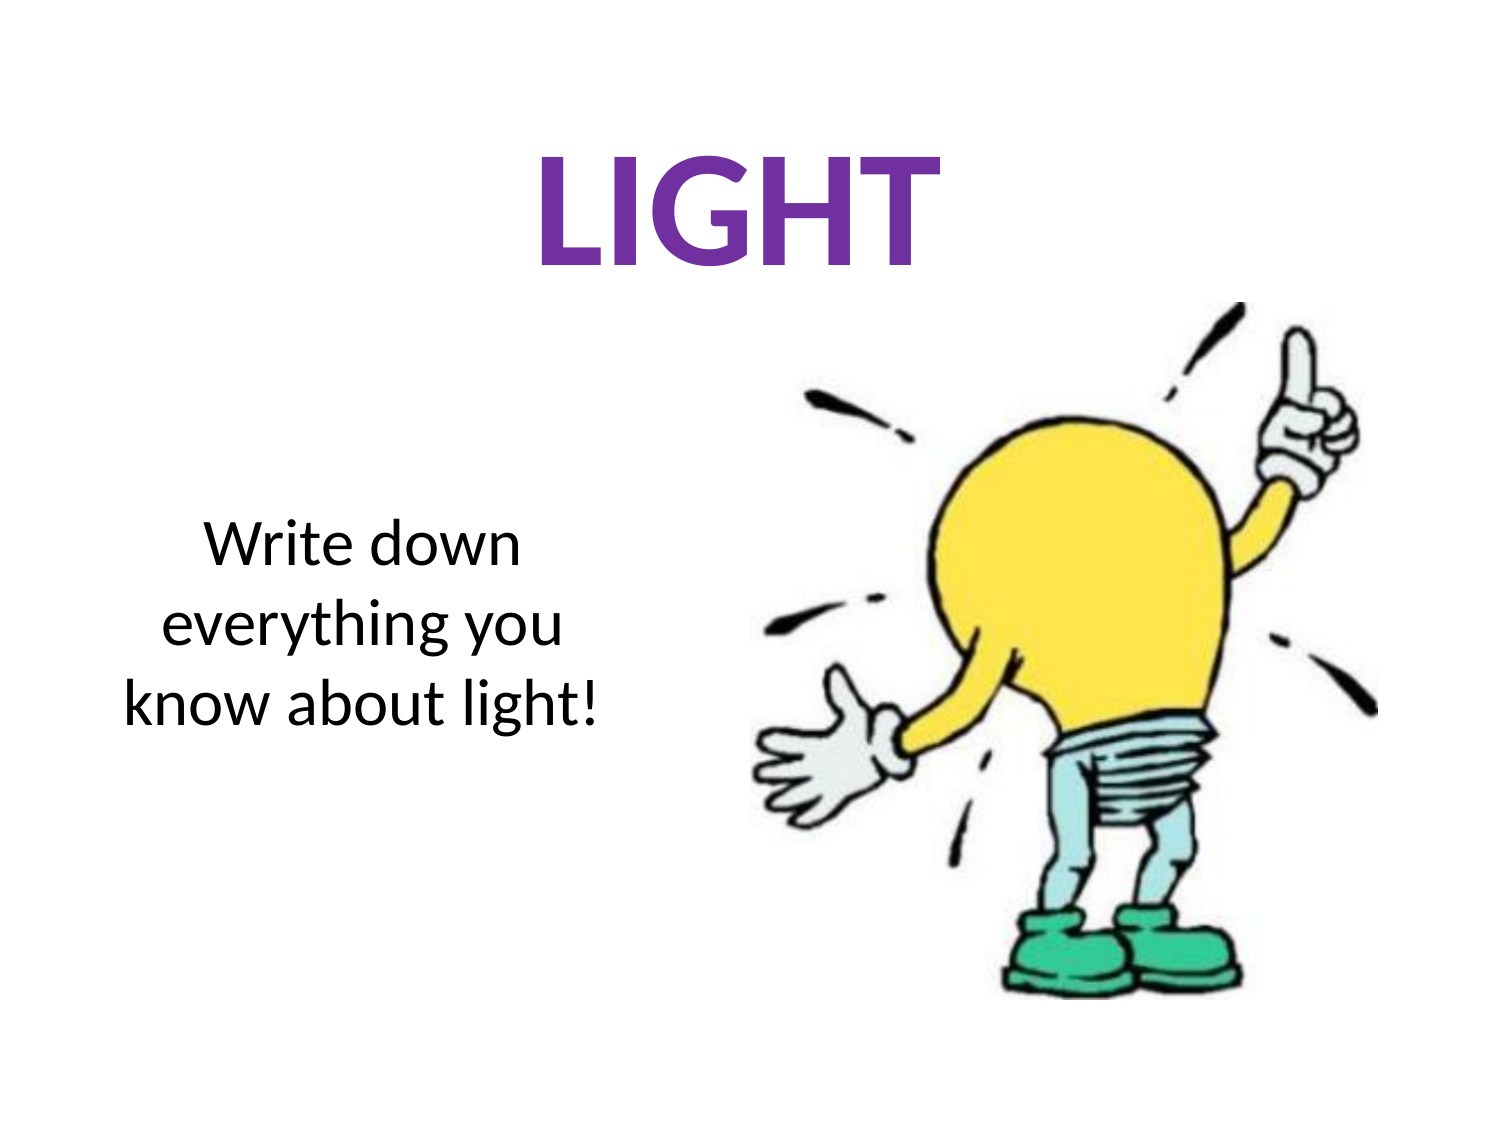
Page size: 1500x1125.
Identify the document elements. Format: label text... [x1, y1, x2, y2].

picture [749, 302, 1379, 1000]
subtitle Write down everything you know about light! [100, 491, 626, 780]
title LIGHT [100, 78, 1376, 320]
